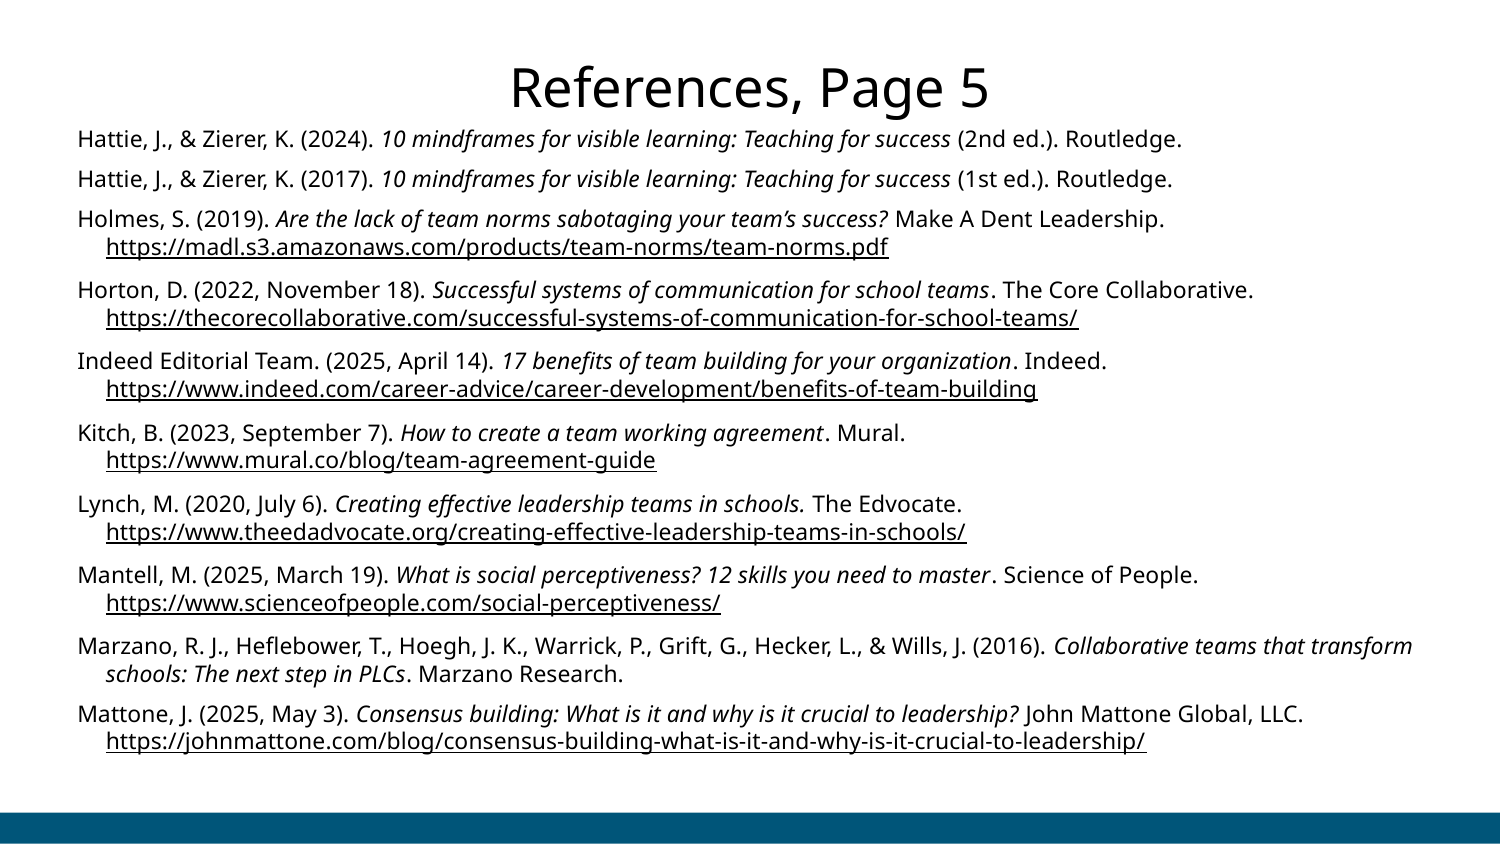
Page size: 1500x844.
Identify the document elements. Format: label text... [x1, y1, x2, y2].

list Hattie, J., & Zierer, K. (2024). 10 mindframes for visible learning: Teaching for success (2nd ed.). Routledge. Hattie, J., & Zierer, K. (2017). 10 mindframes for visible learning: Teaching for success (1st ed.). Routledge. Holmes, S. (2019). Are the lack of team norms sabotaging your team’s success? Make A Dent Leadership. https://madl.s3.amazonaws.com/products/team-norms/team-norms.pdf Horton, D. (2022, November 18). Successful systems of communication for school teams. The Core Collaborative. https://thecorecollaborative.com/successful-systems-of-communication-for-school-teams/ Indeed Editorial Team. (2025, April 14). 17 benefits of team building for your organization. Indeed. https://www.indeed.com/career-advice/career-development/benefits-of-team-building Kitch, B. (2023, September 7). How to create a team working agreement. Mural. https://www.mural.co/blog/team-agreement-guide​ Lynch, M. (2020, July 6). Creating effective leadership teams in schools. The Edvocate. https://www.theedadvocate.org/creating-effective-leadership-teams-in-schools/​ Mantell, M. (2025, March 19). What is social perceptiveness? 12 skills you need to master. Science of People. https://www.scienceofpeople.com/social-perceptiveness/​ Marzano, R. J., Heflebower, T., Hoegh, J. K., Warrick, P., Grift, G., Hecker, L., & Wills, J. (2016). Collaborative teams that transform schools: The next step in PLCs. Marzano Research. Mattone, J. (2025, May 3). Consensus building: What is it and why is it crucial to leadership? John Mattone Global, LLC. https://johnmattone.com/blog/consensus-building-what-is-it-and-why-is-it-crucial-to-leadership/ [66, 119, 1452, 760]
title References, Page 5 [103, 22, 1397, 119]
